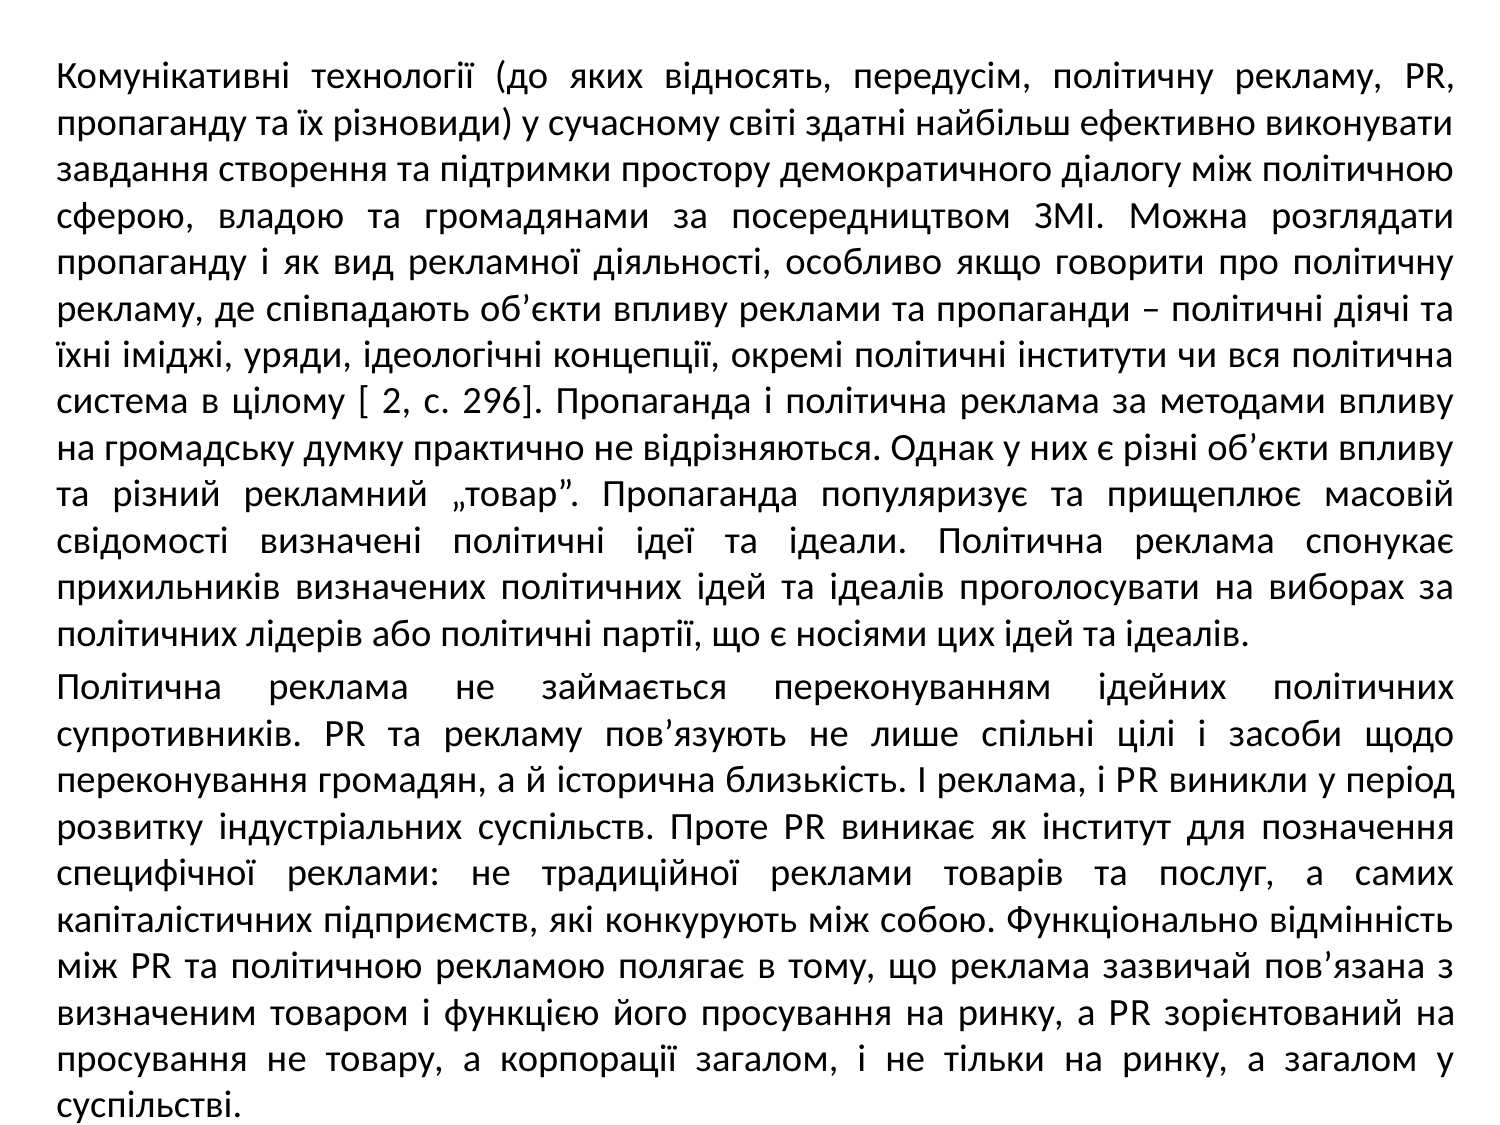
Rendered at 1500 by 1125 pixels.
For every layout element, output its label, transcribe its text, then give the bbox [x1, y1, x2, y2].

list Комунікативні технології (до яких відносять, передусім, політичну рекламу, PR, пропаганду та їх різновиди) у сучасному світі здатні найбільш ефективно виконувати завдання створення та підтримки простору демократичного діалогу між політичною сферою, владою та громадянами за посередництвом ЗМІ. Можна розглядати пропаганду і як вид рекламної діяльності, особливо якщо говорити про політичну рекламу, де співпадають об’єкти впливу реклами та пропаганди – політичні діячі та їхні іміджі, уряди, ідеологічні концепції, окремі політичні інститути чи вся політична система в цілому [ 2, с. 296]. Пропаганда і політична реклама за методами впливу на громадську думку практично не відрізняються. Однак у них є різні об’єкти впливу та різний рекламний „товар”. Пропаганда популяризує та прищеплює масовій свідомості визначені політичні ідеї та ідеали. Політична реклама спонукає прихильників визначених політичних ідей та ідеалів проголосувати на виборах за політичних лідерів або політичні партії, що є носіями цих ідей та ідеалів. Політична реклама не займається переконуванням ідейних політичних супротивників. РR та рекламу пов’язують не лише спільні цілі і засоби щодо переконування громадян, а й історична близькість. І реклама, і РR виникли у період розвитку індустріальних суспільств. Проте РR виникає як інститут для позначення специфічної реклами: не традиційної реклами товарів та послуг, а самих капіталістичних підприємств, які конкурують між собою. Функціонально відмінність між РR та політичною рекламою полягає в тому, що реклама зазвичай пов’язана з визначеним товаром і функцією його просування на ринку, а РR зорієнтований на просування не товару, а корпорації загалом, і не тільки на ринку, а загалом у суспільстві. [41, 42, 1471, 1125]
